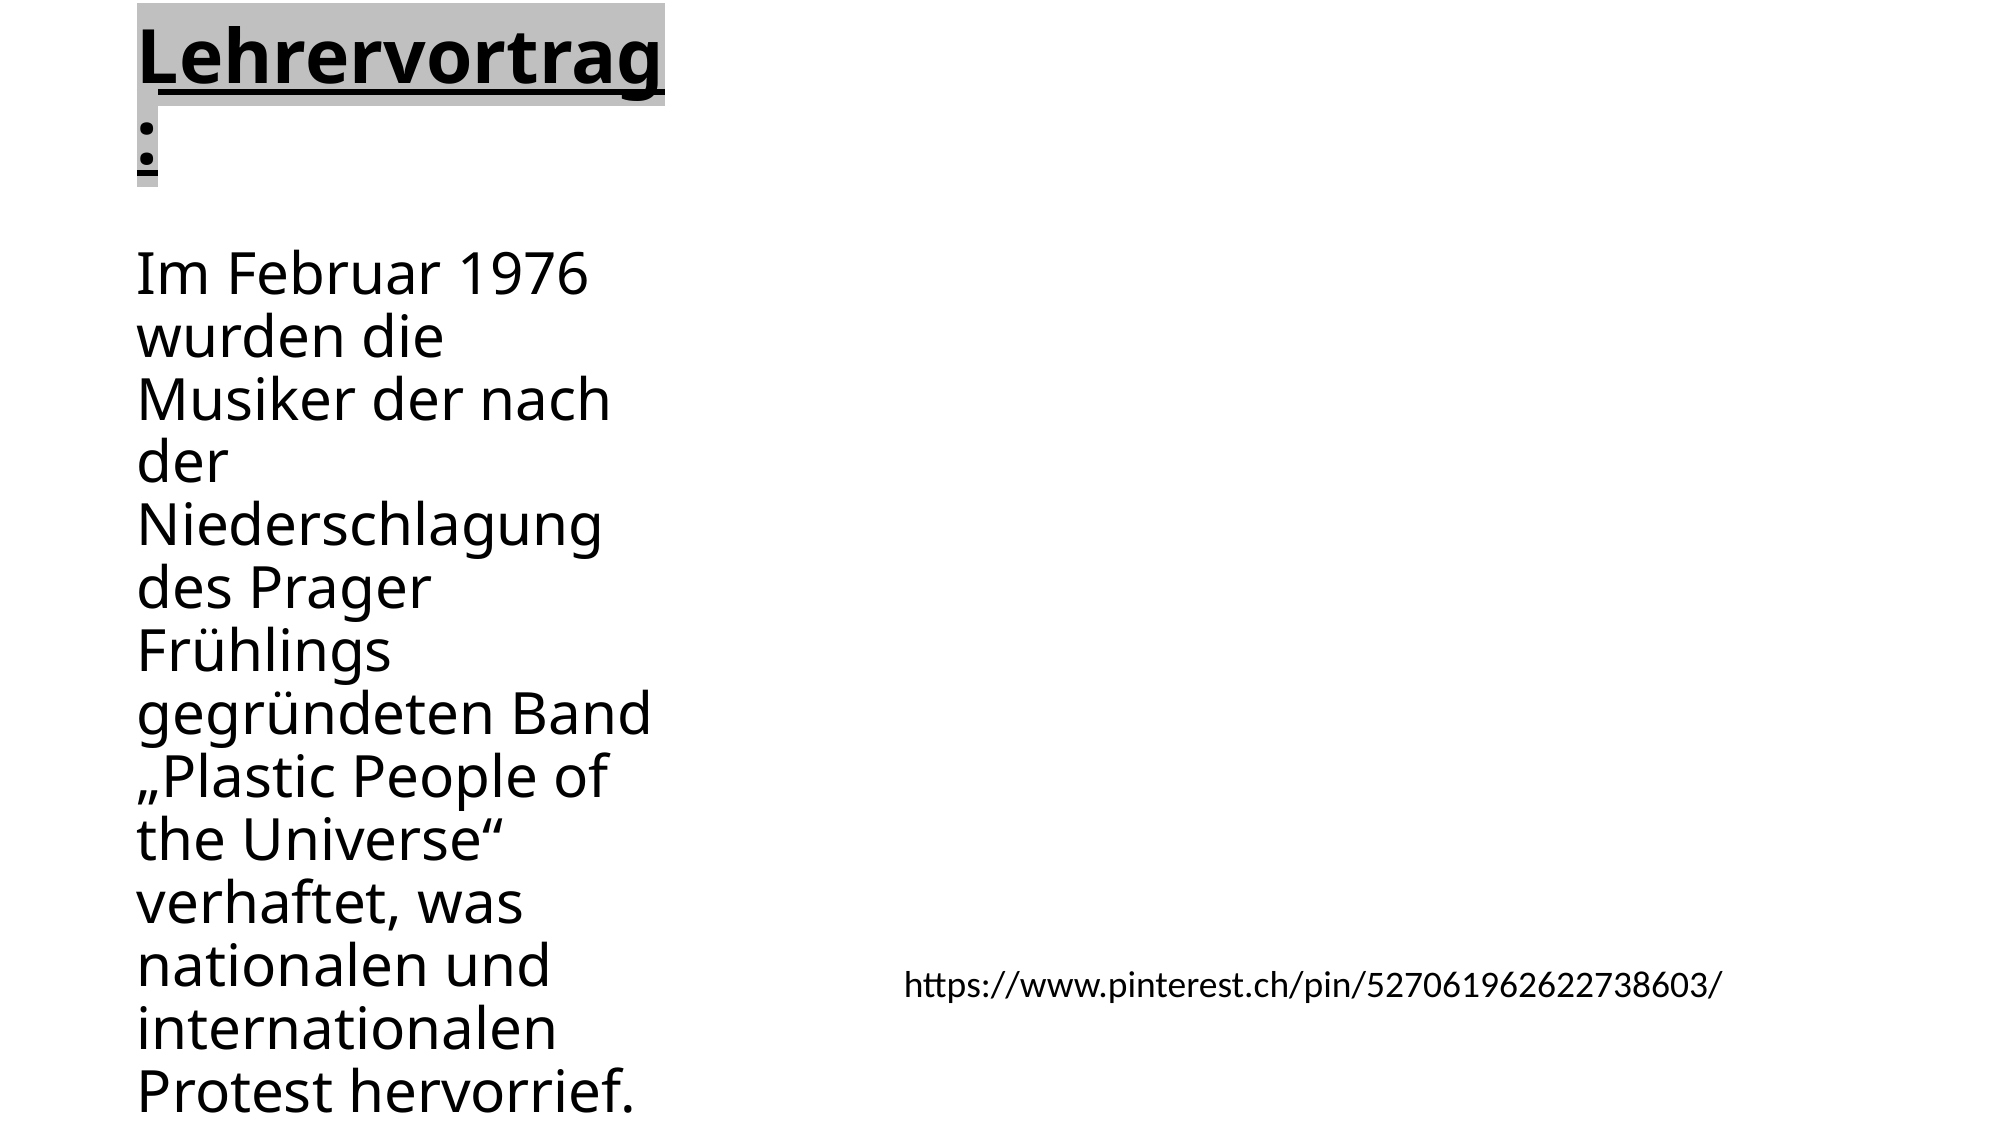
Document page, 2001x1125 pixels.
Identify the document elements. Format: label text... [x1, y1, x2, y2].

title Lehrervortrag: Im Februar 1976 wurden die Musiker der nach der Niederschlagung des Prager Frühlings gegründeten Band „Plastic People of the Universe“ verhaftet, was nationalen und internationalen Protest hervorrief. [121, 121, 693, 1023]
text_box https://www.pinterest.ch/pin/527061962622738603/ [889, 952, 1983, 1013]
